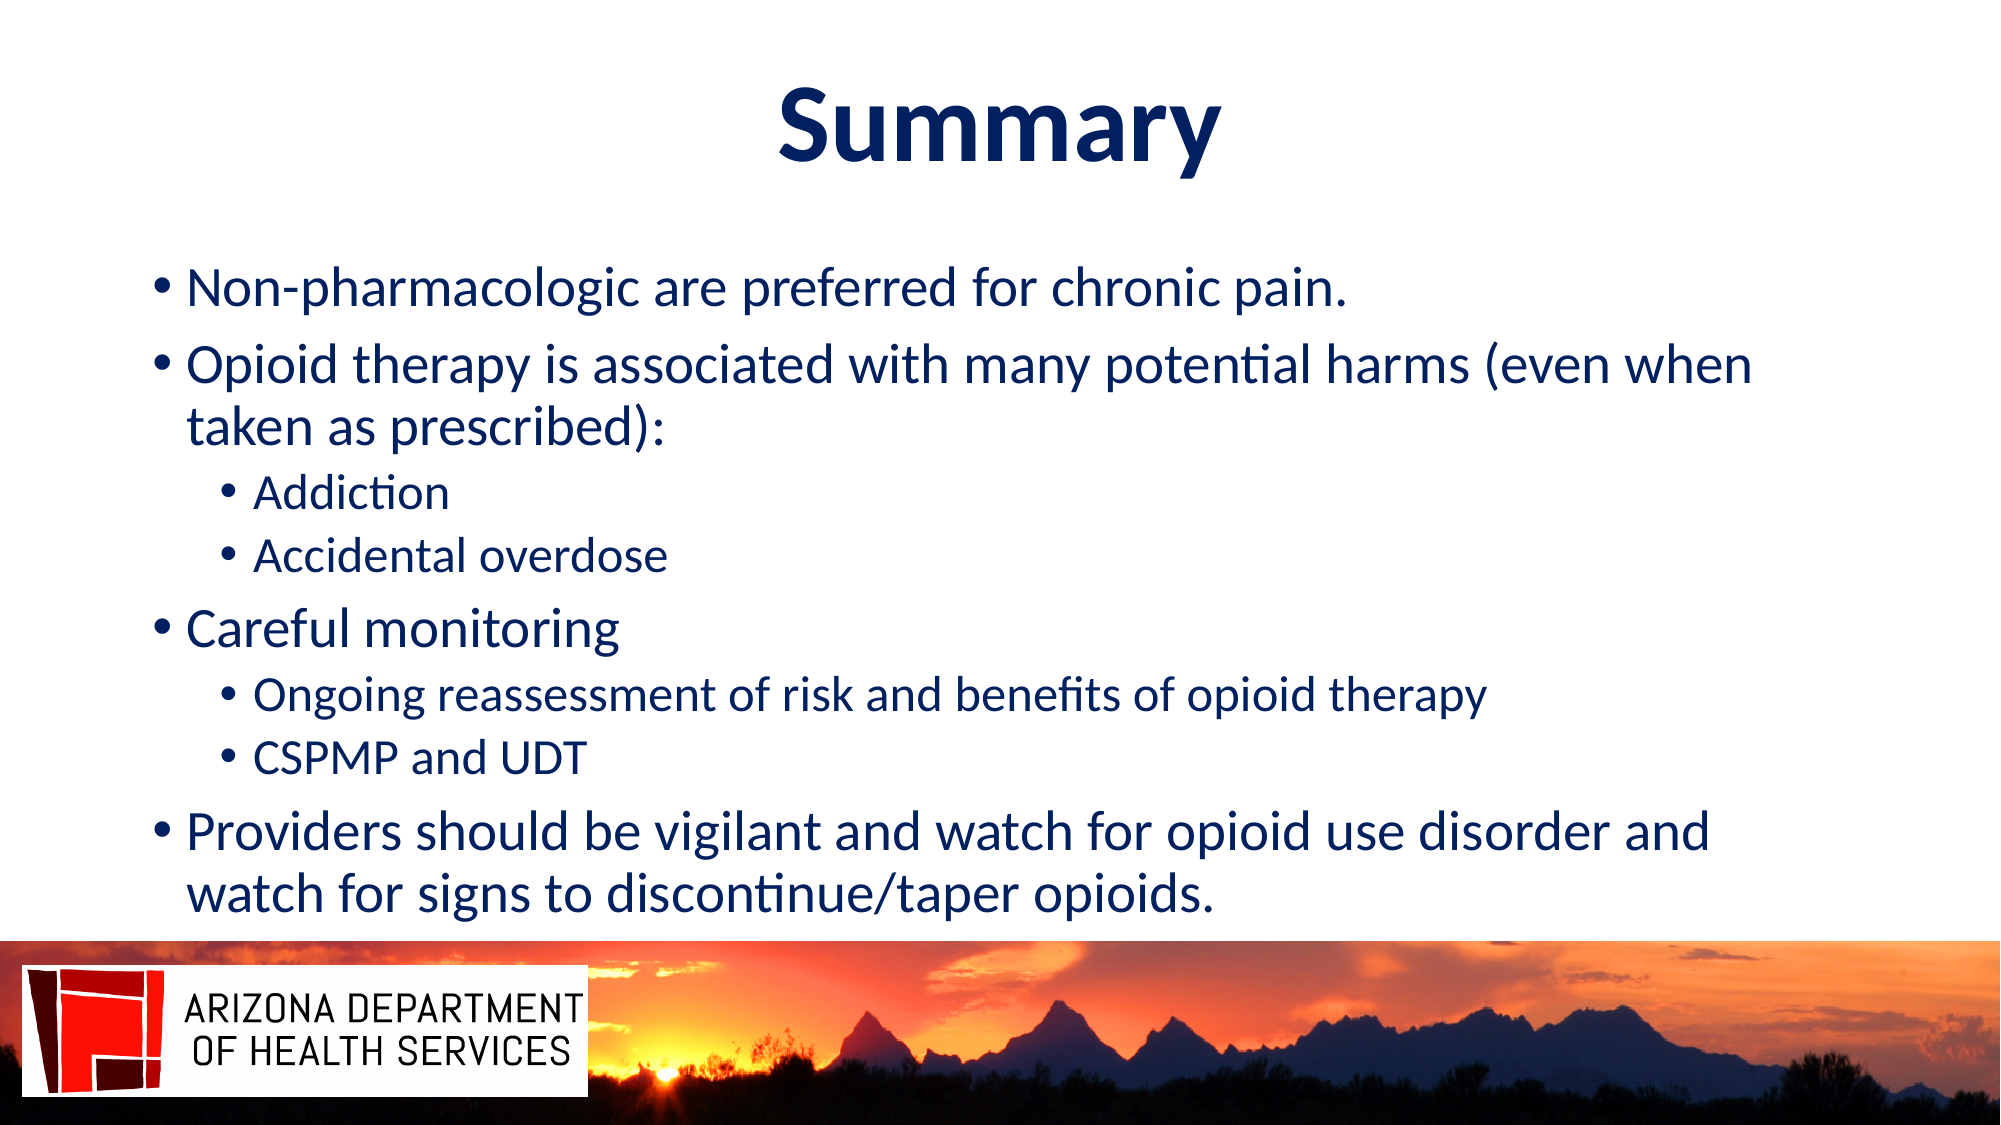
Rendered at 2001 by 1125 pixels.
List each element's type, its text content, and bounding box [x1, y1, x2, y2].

list Non-pharmacologic are preferred for chronic pain. Opioid therapy is associated with many potential harms (even when taken as prescribed): Addiction Accidental overdose Careful monitoring Ongoing reassessment of risk and benefits of opioid therapy CSPMP and UDT Providers should be vigilant and watch for opioid use disorder and watch for signs to discontinue/taper opioids. [137, 249, 1863, 938]
title Summary [137, 15, 1863, 234]
picture [0, 941, 2000, 1125]
